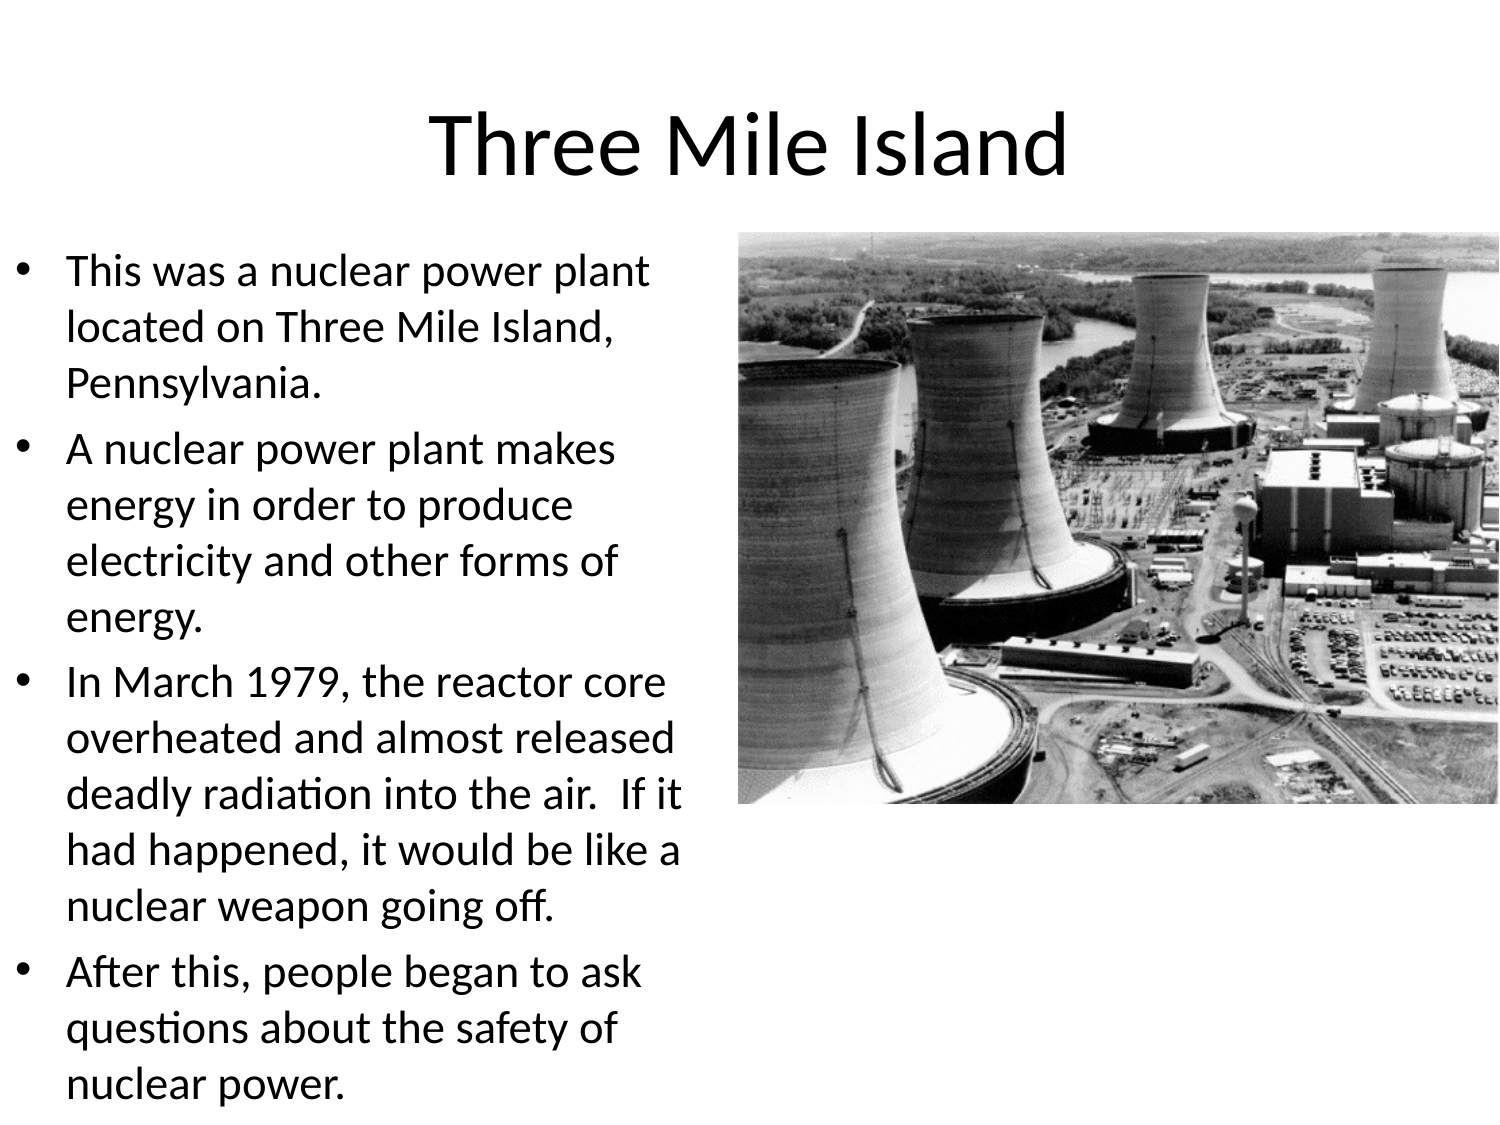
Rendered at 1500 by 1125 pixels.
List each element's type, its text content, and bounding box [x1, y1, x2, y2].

title Three Mile Island [75, 45, 1425, 232]
list This was a nuclear power plant located on Three Mile Island, Pennsylvania. A nuclear power plant makes energy in order to produce electricity and other forms of energy. In March 1979, the reactor core overheated and almost released deadly radiation into the air. If it had happened, it would be like a nuclear weapon going off. After this, people began to ask questions about the safety of nuclear power. [0, 232, 739, 1125]
picture [738, 232, 1499, 804]
